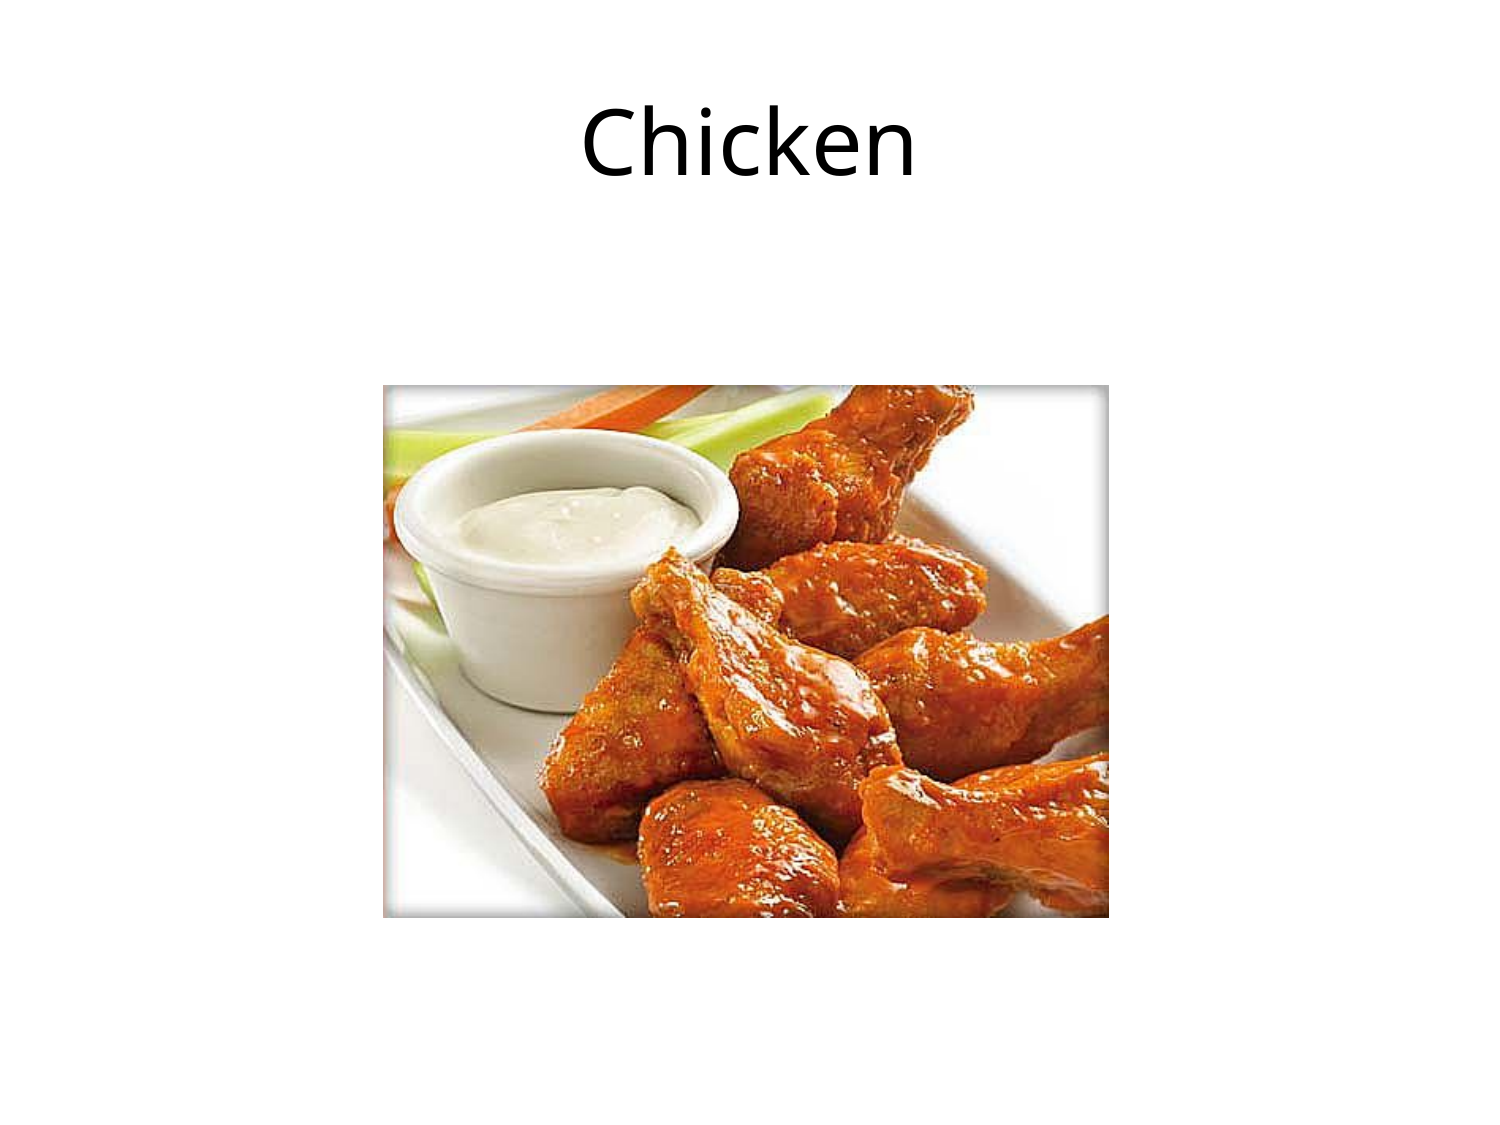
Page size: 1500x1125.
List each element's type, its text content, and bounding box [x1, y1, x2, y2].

picture [383, 385, 1110, 918]
title Chicken [75, 45, 1425, 233]
